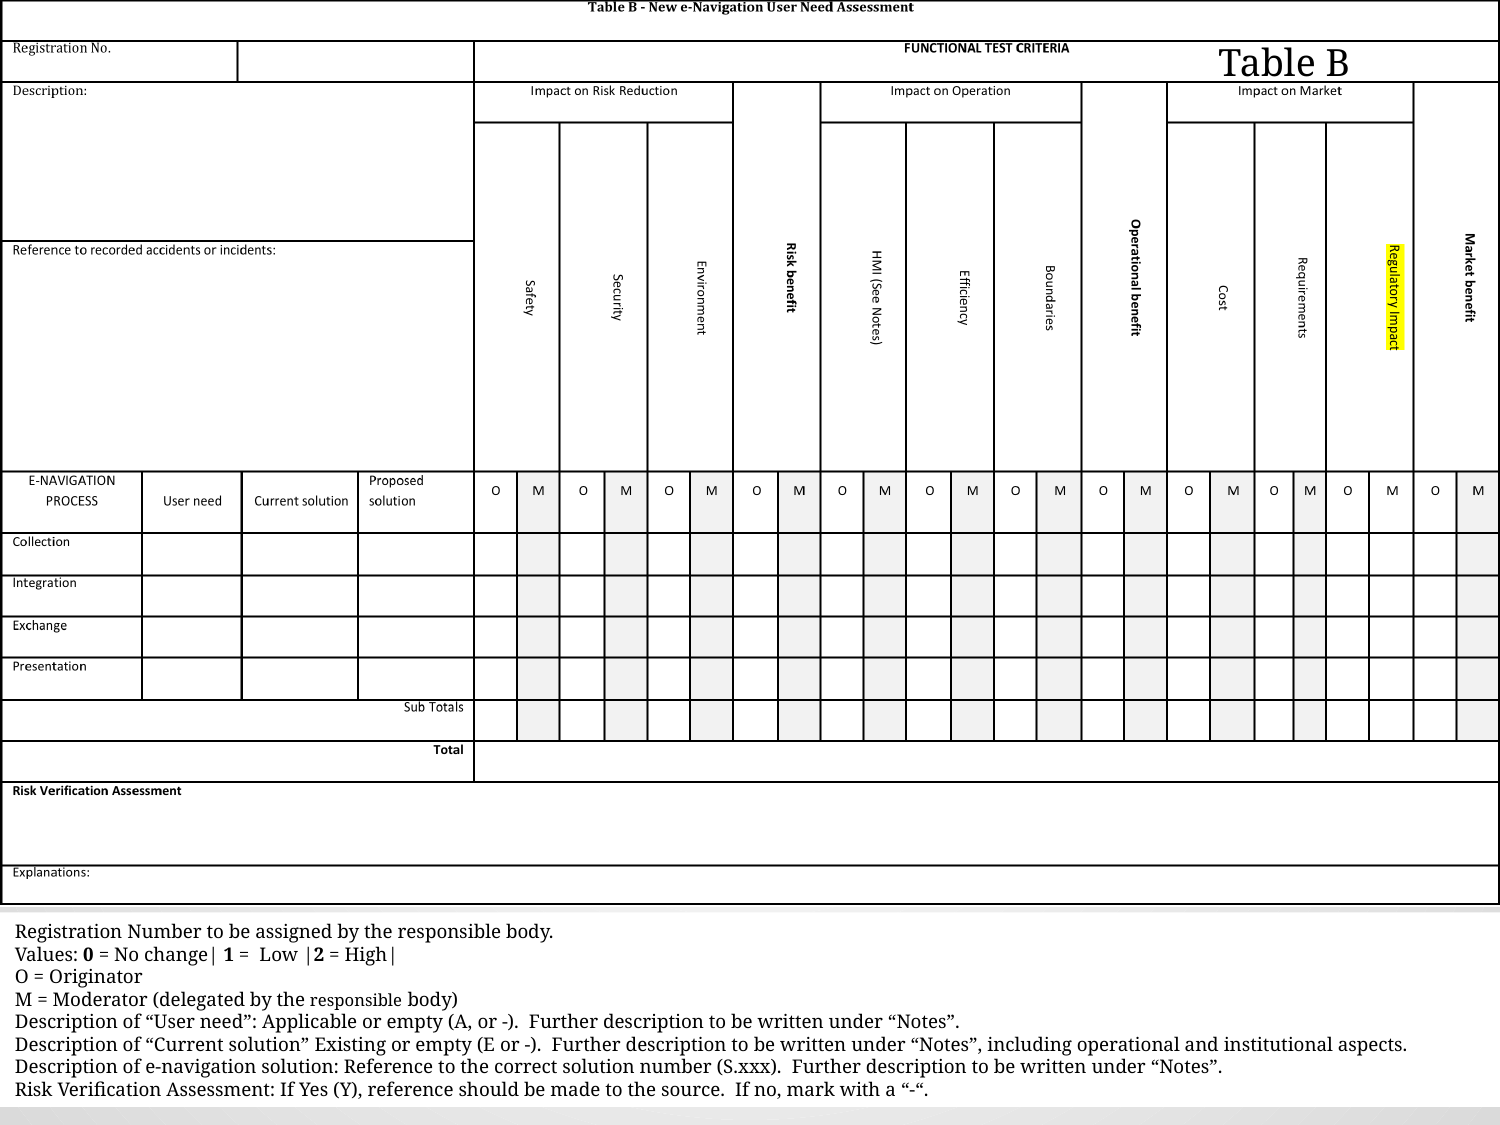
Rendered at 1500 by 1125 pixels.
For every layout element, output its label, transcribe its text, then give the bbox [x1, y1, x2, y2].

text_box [0, 0, 1500, 908]
text_box Registration Number to be assigned by the responsible body. Values: 0 = No change| 1 = Low |2 = High| O = Originator M = Moderator (delegated by the responsible body) Description of “User need”: Applicable or empty (A, or -). Further description to be written under “Notes”. Description of “Current solution” Existing or empty (E or -). Further description to be written under “Notes”, including operational and institutional aspects. Description of e-navigation solution: Reference to the correct solution number (S.xxx). Further description to be written under “Notes”. Risk Verification Assessment: If Yes (Y), reference should be made to the source. If no, mark with a “-“. [0, 915, 1500, 1107]
